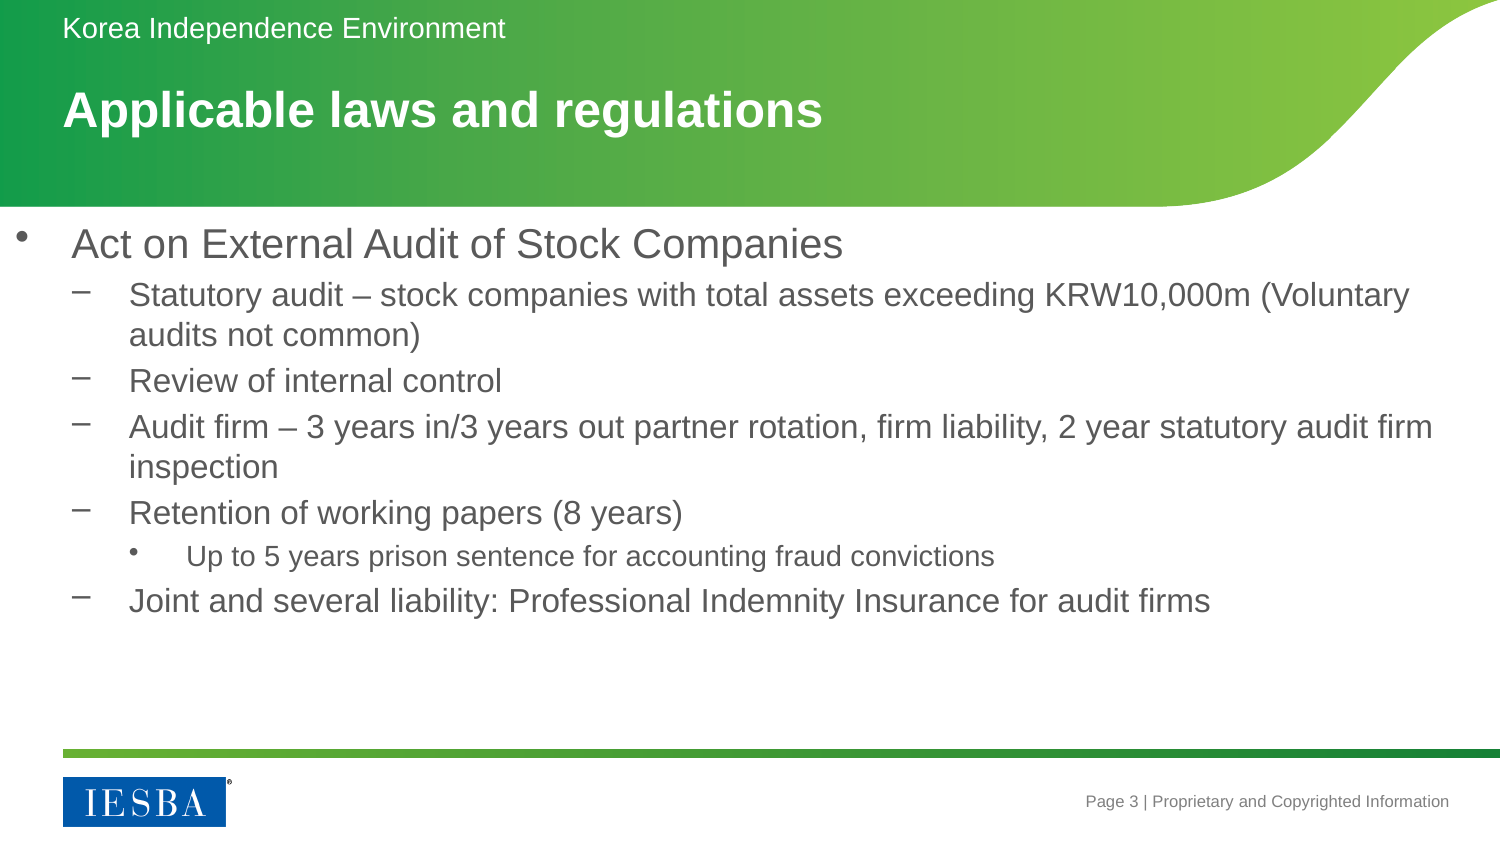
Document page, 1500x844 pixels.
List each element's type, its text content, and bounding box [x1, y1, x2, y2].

picture [0, 0, 1500, 207]
list Act on External Audit of Stock Companies Statutory audit – stock companies with total assets exceeding KRW10,000m (Voluntary audits not common) Review of internal control Audit firm – 3 years in/3 years out partner rotation, firm liability, 2 year statutory audit firm inspection Retention of working papers (8 years) Up to 5 years prison sentence for accounting fraud convictions Joint and several liability: Professional Indemnity Insurance for audit firms [0, 209, 1500, 747]
title Applicable laws and regulations [62, 75, 1300, 141]
picture [63, 777, 232, 827]
subtitle Korea Independence Environment [62, 9, 688, 47]
